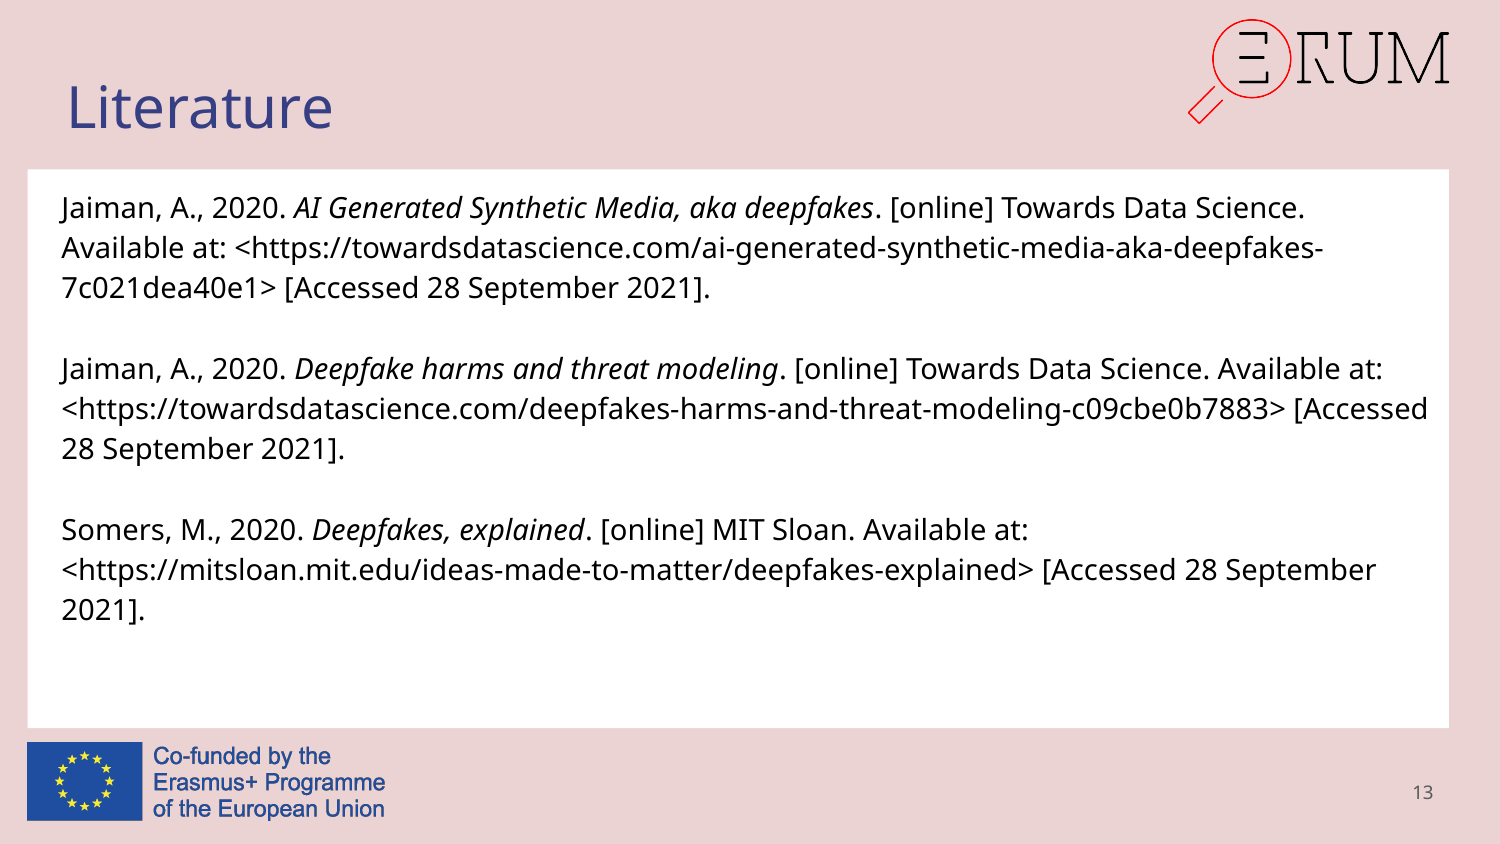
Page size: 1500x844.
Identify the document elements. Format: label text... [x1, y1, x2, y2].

title Literature [51, 55, 1168, 150]
picture [27, 742, 385, 821]
list Jaiman, A., 2020. AI Generated Synthetic Media, aka deepfakes. [online] Towards Data Science. Available at: <https://towardsdatascience.com/ai-generated-synthetic-media-aka-deepfakes-7c021dea40e1> [Accessed 28 September 2021]. Jaiman, A., 2020. Deepfake harms and threat modeling. [online] Towards Data Science. Available at: <https://towardsdatascience.com/deepfakes-harms-and-threat-modeling-c09cbe0b7883> [Accessed 28 September 2021]. Somers, M., 2020. Deepfakes, explained. [online] MIT Sloan. Available at: <https://mitsloan.mit.edu/ideas-made-to-matter/deepfakes-explained> [Accessed 28 September 2021]. [27, 169, 1449, 729]
slide_number 13 [1358, 761, 1449, 826]
picture [1136, 0, 1500, 137]
